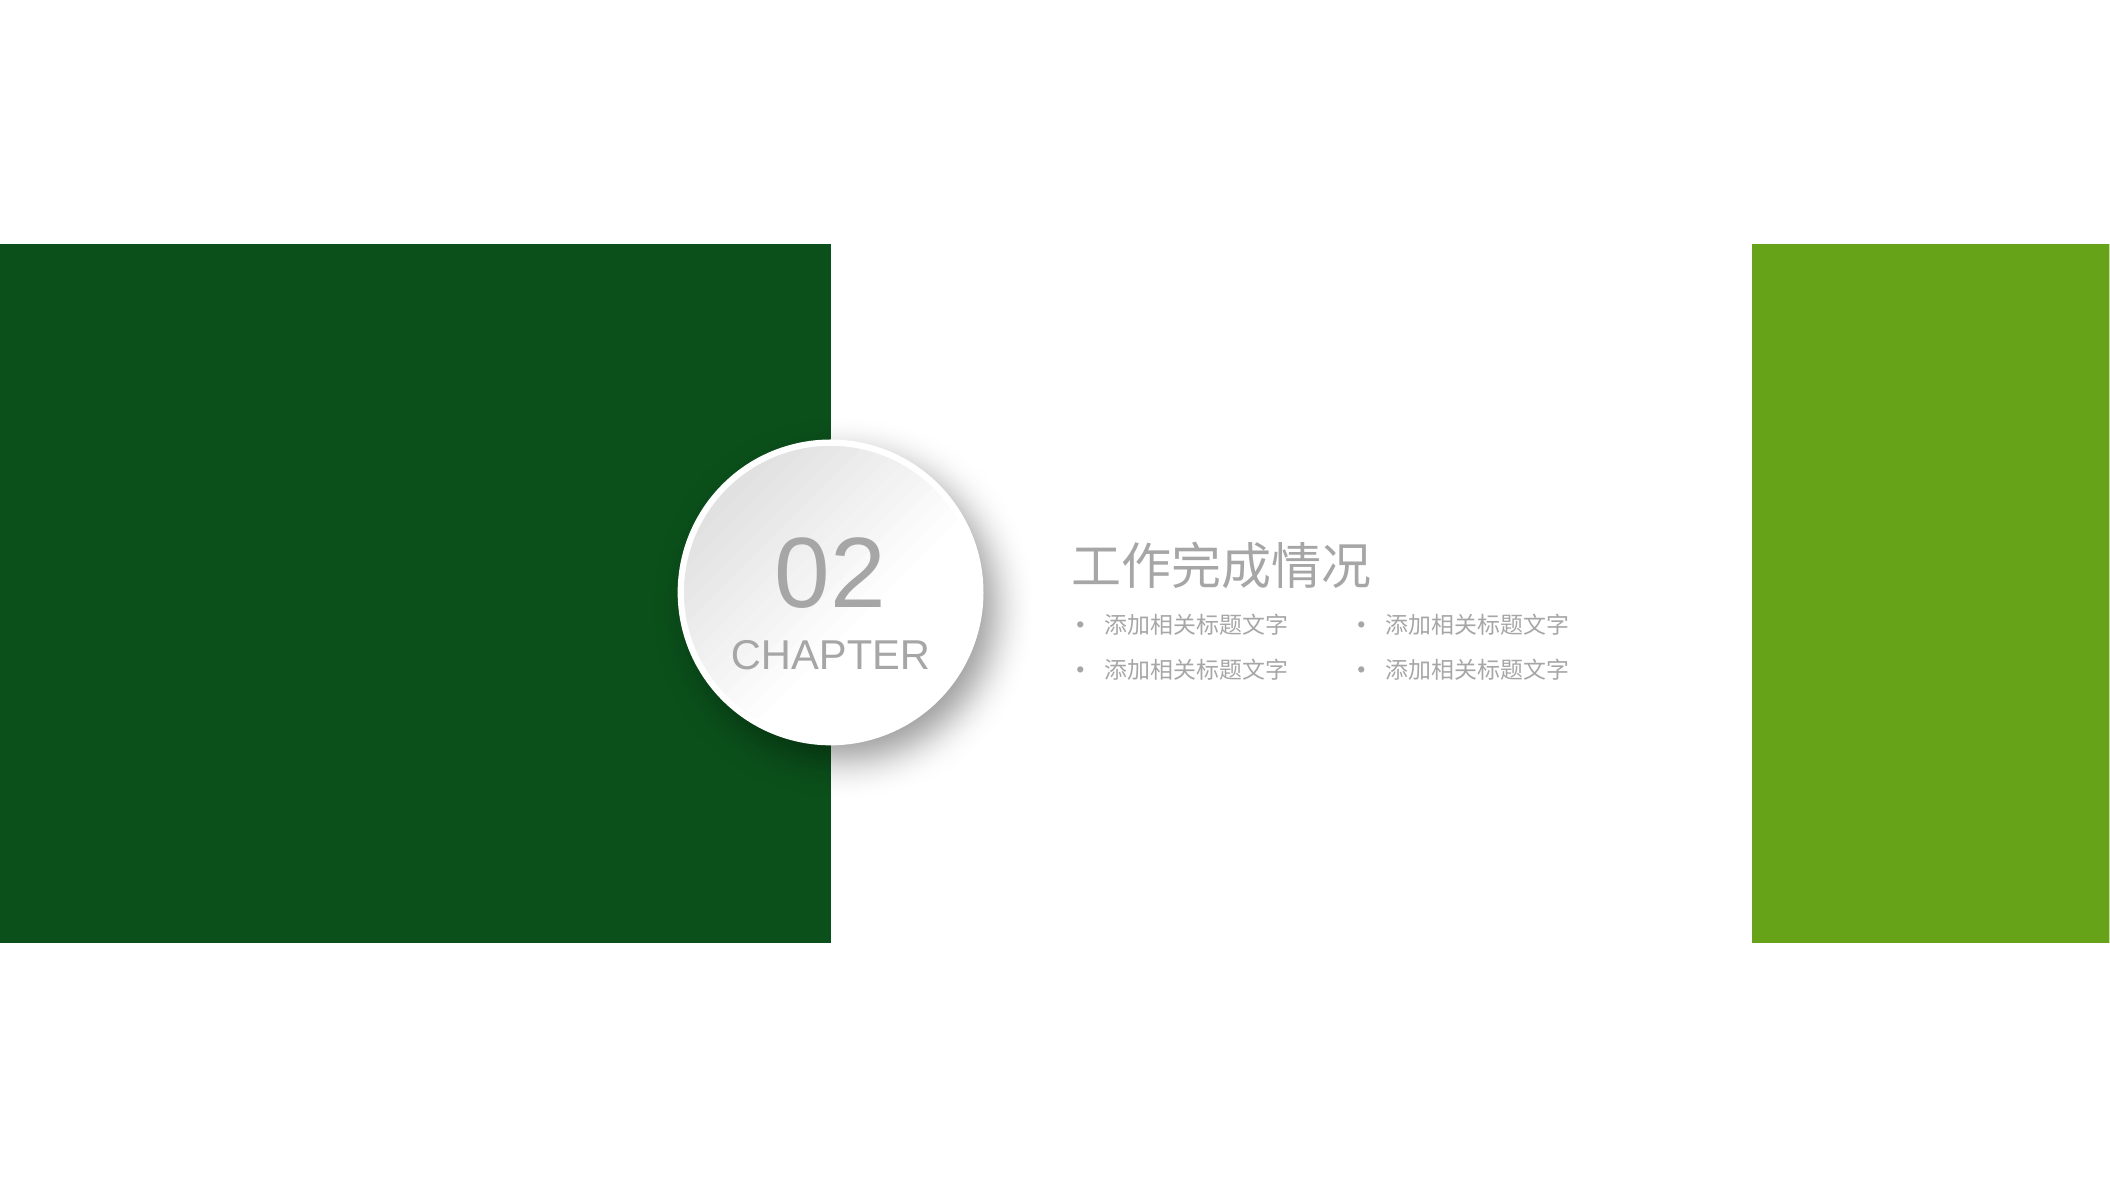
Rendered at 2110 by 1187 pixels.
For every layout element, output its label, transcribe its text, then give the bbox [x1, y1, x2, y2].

text_box [679, 441, 982, 744]
text_box 添加相关标题文字 [1061, 648, 1304, 691]
text_box 添加相关标题文字 [1061, 603, 1304, 646]
text_box [0, 243, 832, 943]
text_box 添加相关标题文字 [1342, 648, 1585, 691]
text_box 工作完成情况 [1071, 534, 1595, 595]
text_box 添加相关标题文字 [1342, 603, 1585, 646]
text_box [1751, 243, 2110, 943]
text_box 02 CHAPTER [706, 507, 955, 678]
